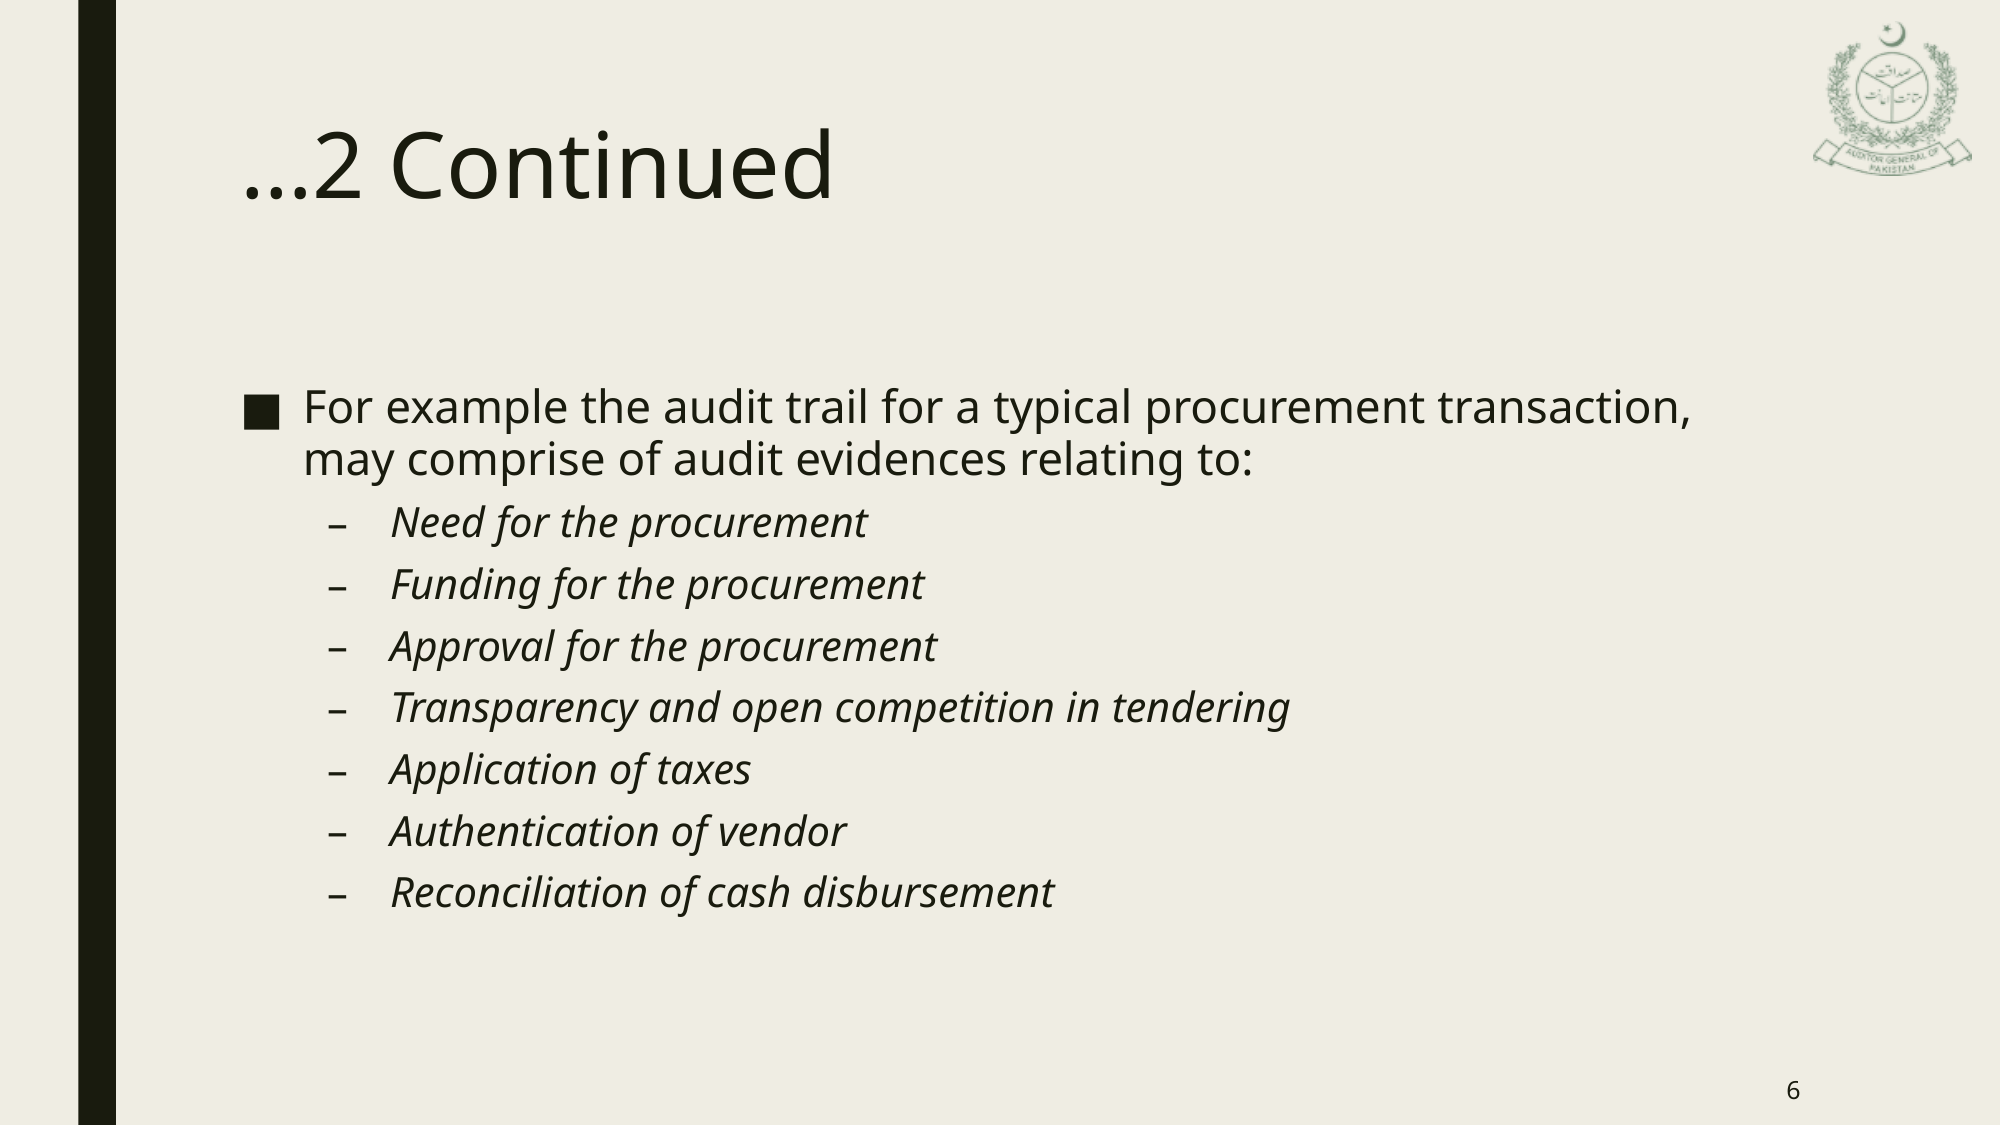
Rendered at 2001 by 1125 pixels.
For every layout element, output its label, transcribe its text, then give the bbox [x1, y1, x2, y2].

list For example the audit trail for a typical procurement transaction, may comprise of audit evidences relating to: Need for the procurement Funding for the procurement Approval for the procurement Transparency and open competition in tendering Application of taxes Authentication of vendor Reconciliation of cash disbursement [225, 375, 1800, 963]
slide_number 6 [1553, 1058, 1816, 1125]
title …2 Continued [225, 112, 1800, 357]
